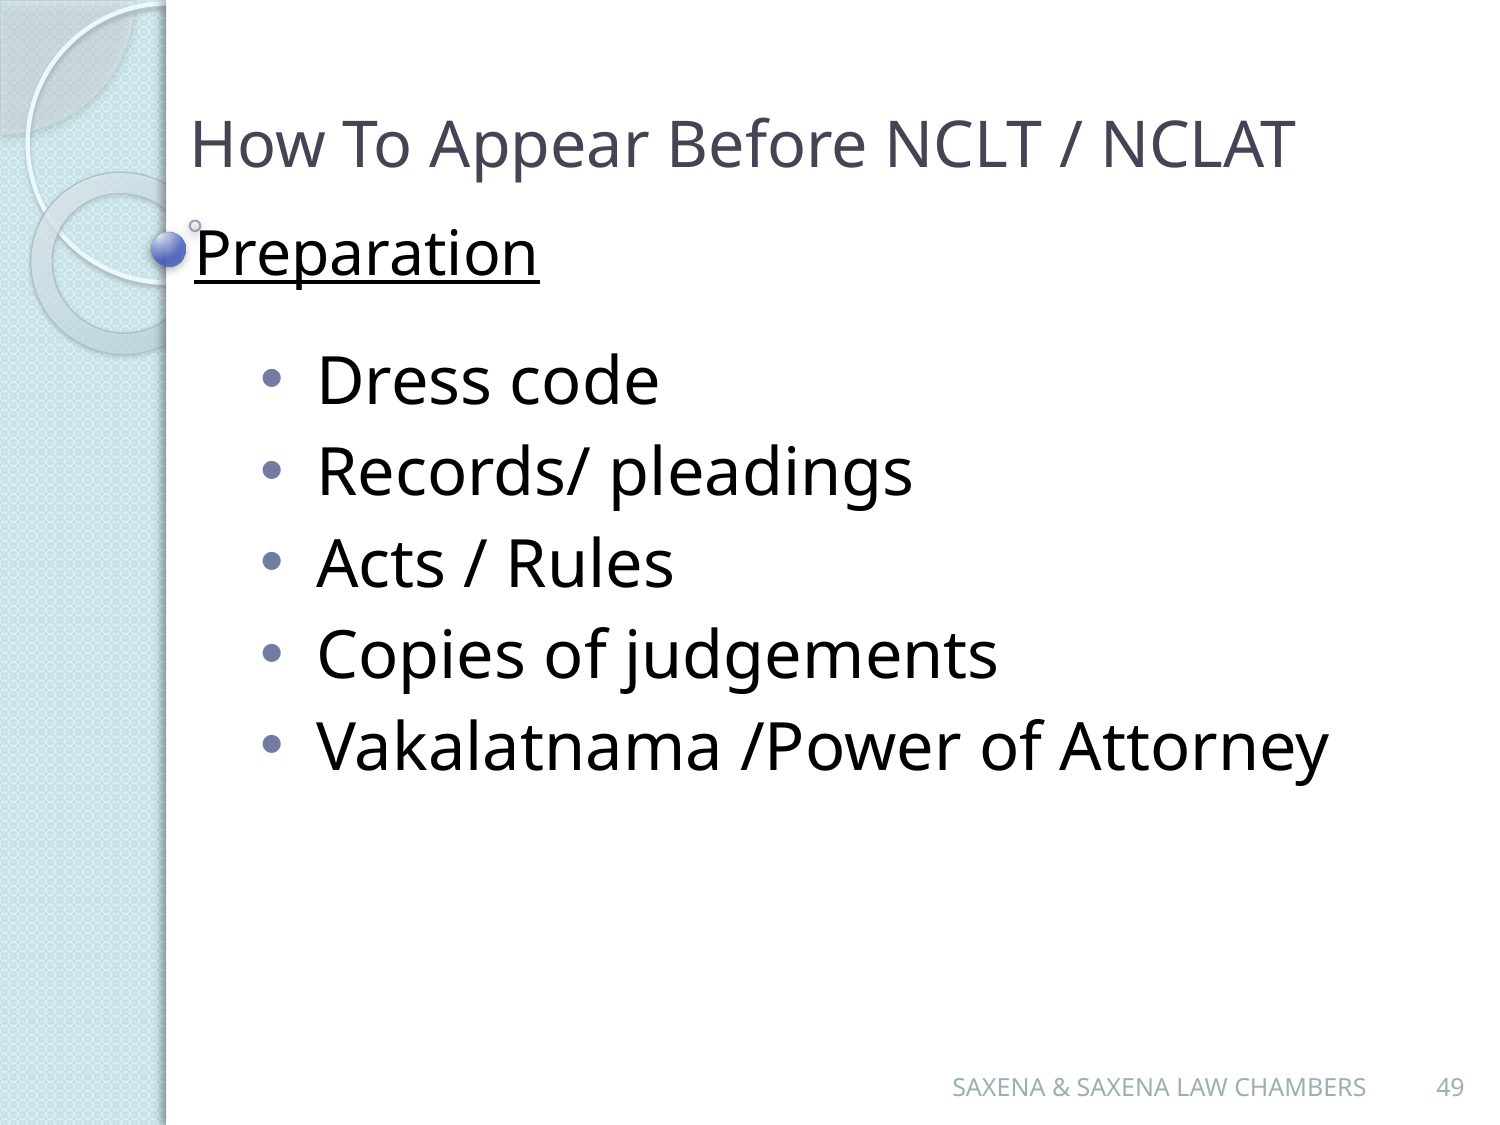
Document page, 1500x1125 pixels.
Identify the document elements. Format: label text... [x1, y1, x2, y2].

footer SAXENA & SAXENA LAW CHAMBERS [937, 1034, 1413, 1113]
title How To Appear Before NCLT / NCLAT [174, 37, 1463, 188]
subtitle Preparation Dress code Records/ pleadings Acts / Rules Copies of judgements Vakalatnama /Power of Attorney [174, 212, 1463, 1025]
slide_number 49 [1413, 1034, 1488, 1113]
